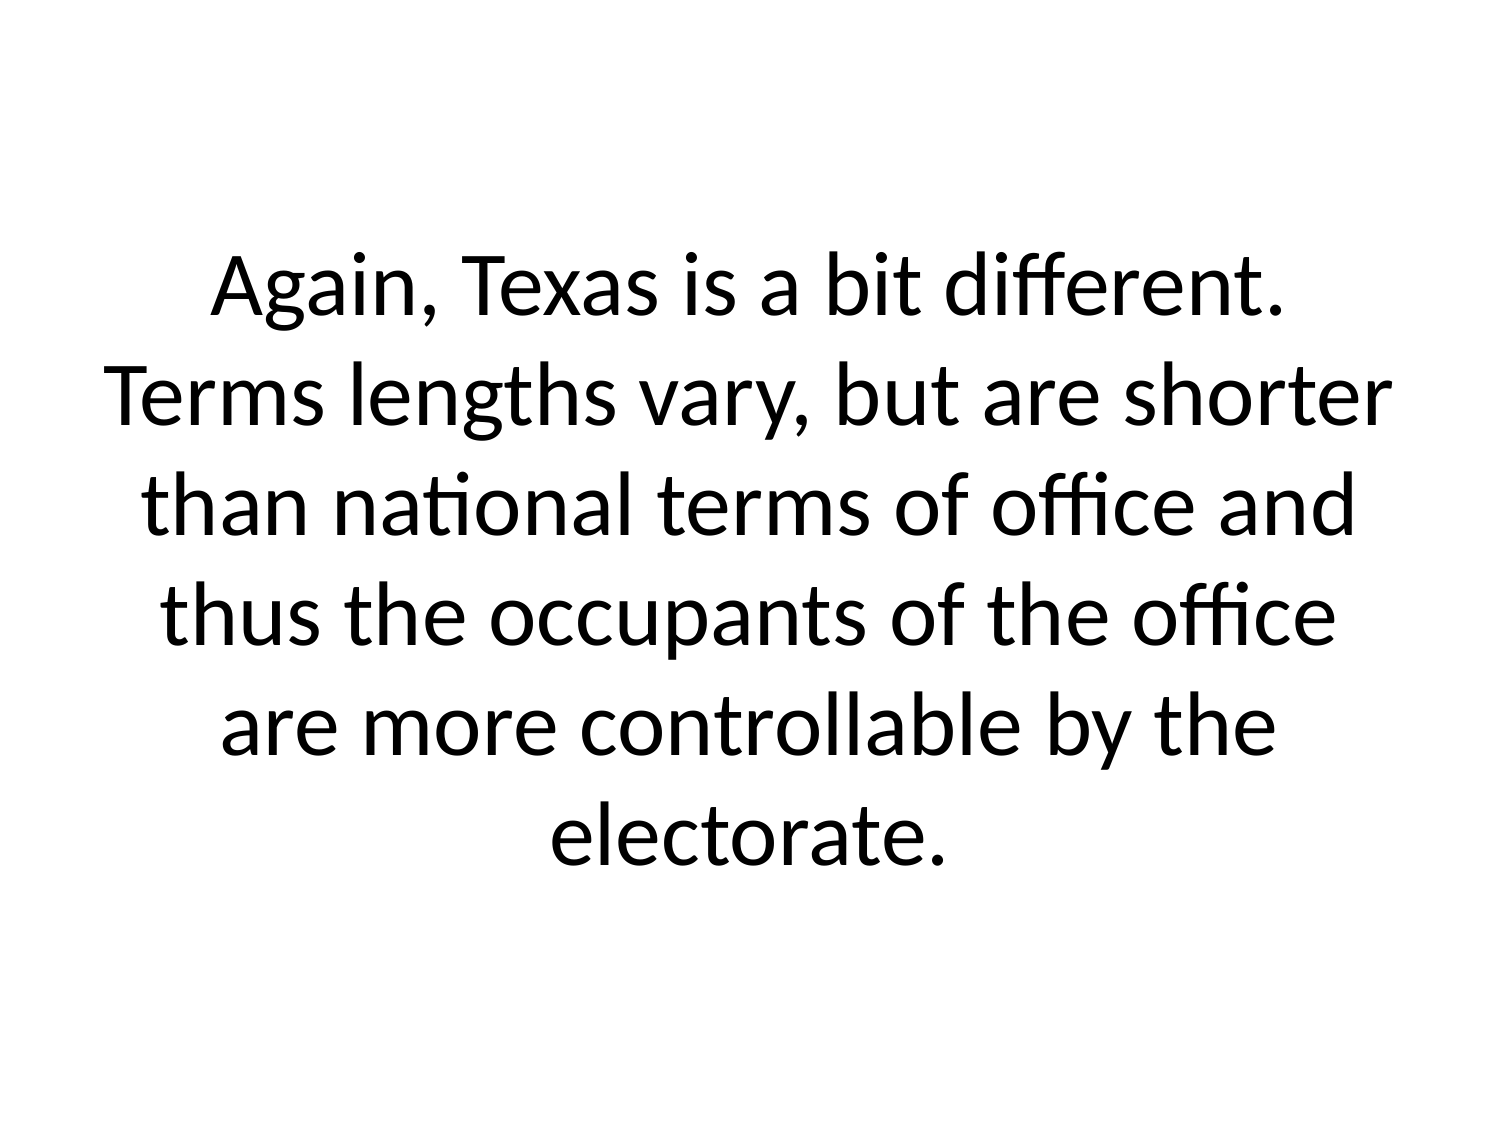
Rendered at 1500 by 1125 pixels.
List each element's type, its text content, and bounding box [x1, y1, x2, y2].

title Again, Texas is a bit different. Terms lengths vary, but are shorter than national terms of office and thus the occupants of the office are more controllable by the electorate. [74, 44, 1426, 1063]
